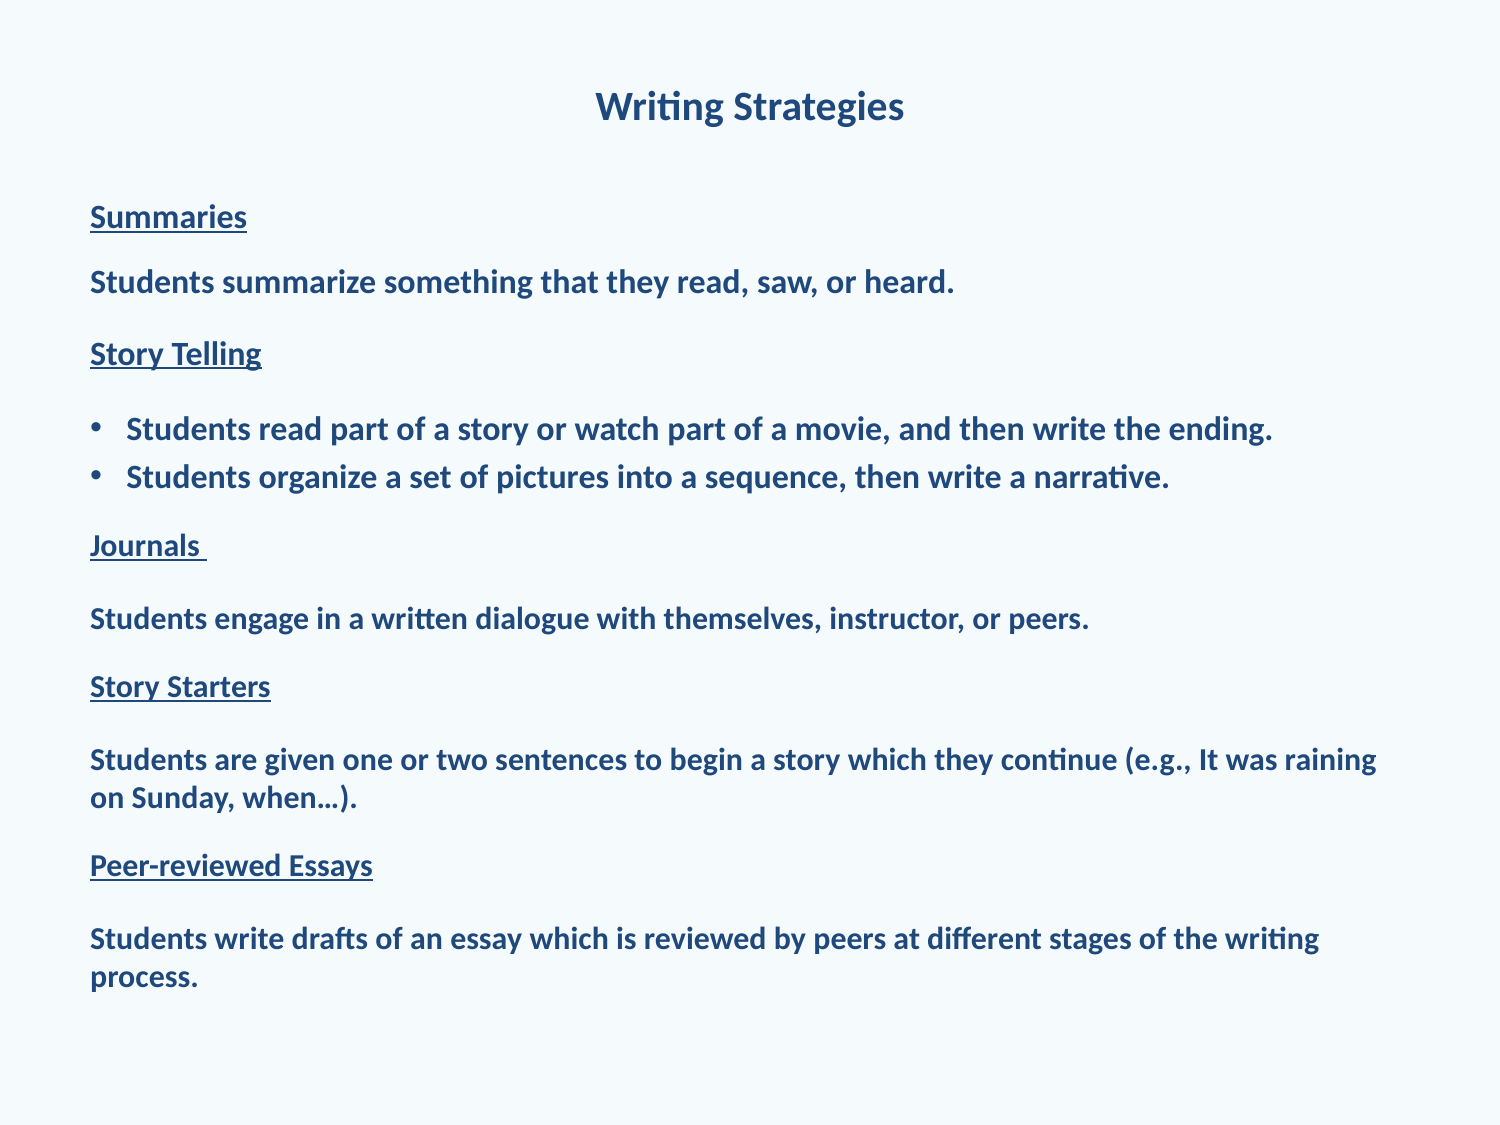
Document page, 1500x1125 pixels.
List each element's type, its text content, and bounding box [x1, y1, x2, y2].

list Summaries Students summarize something that they read, saw, or heard. Story Telling Students read part of a story or watch part of a movie, and then write the ending. Students organize a set of pictures into a sequence, then write a narrative. Journals Students engage in a written dialogue with themselves, instructor, or peers. Story Starters Students are given one or two sentences to begin a story which they continue (e.g., It was raining on Sunday, when…). Peer-reviewed Essays Students write drafts of an essay which is reviewed by peers at different stages of the writing process. [75, 187, 1425, 1005]
title Writing Strategies [75, 45, 1425, 163]
